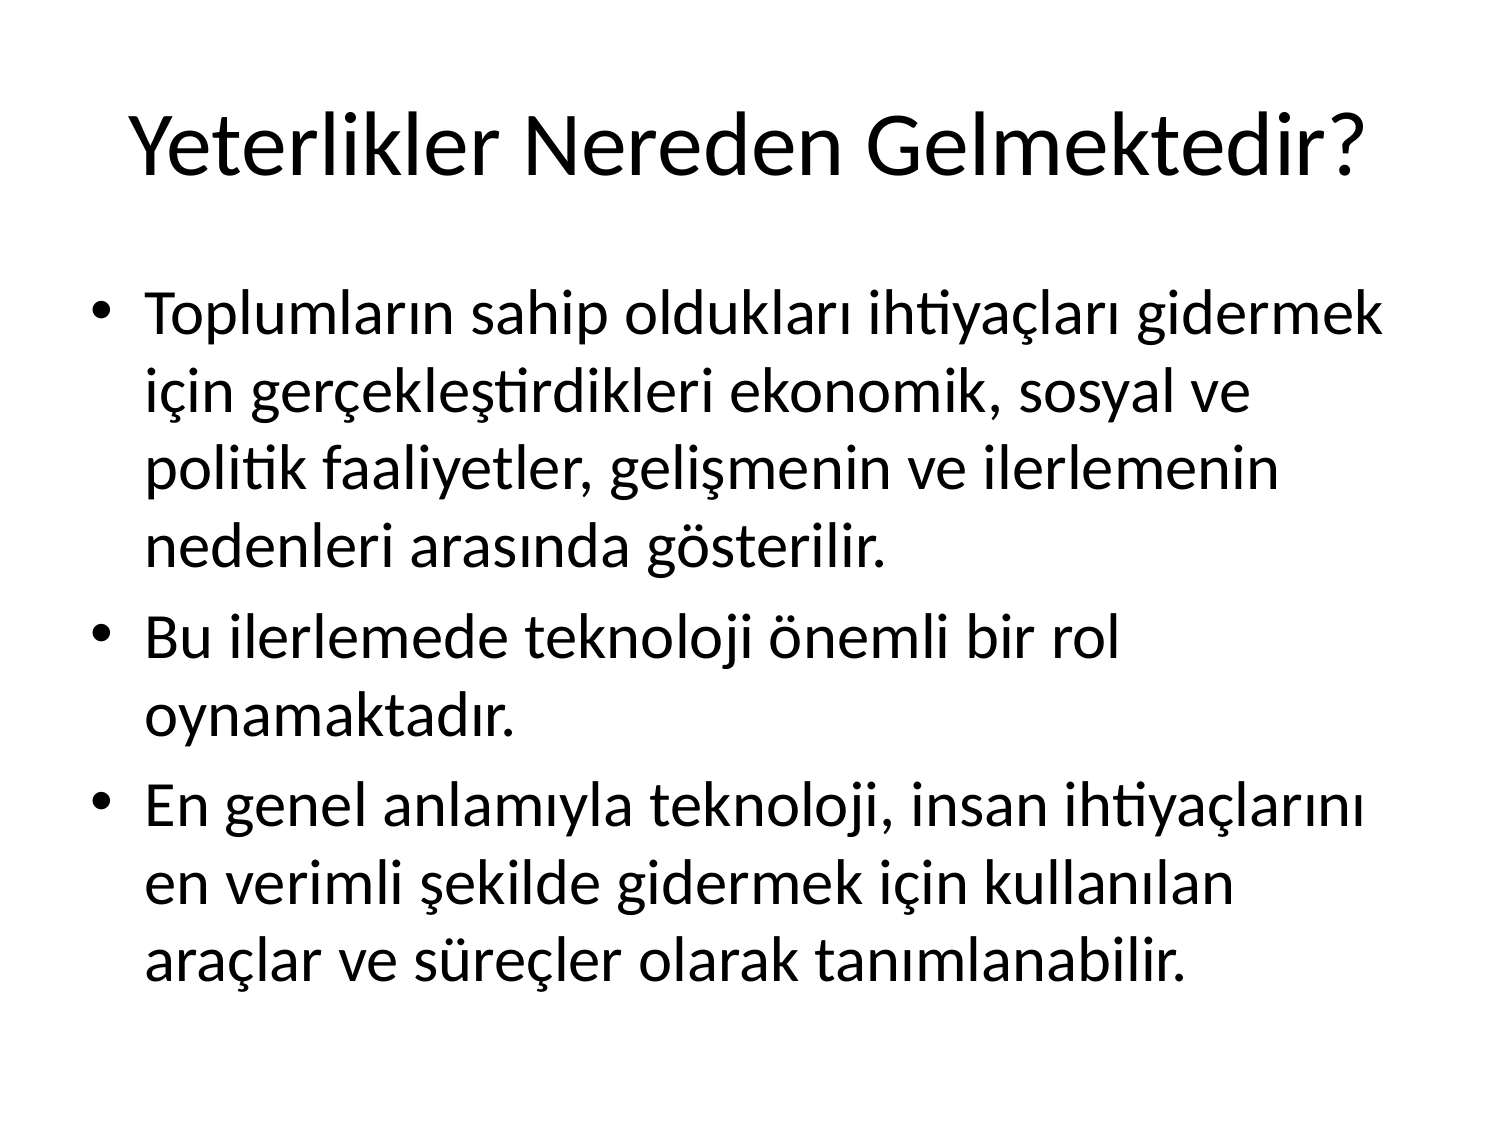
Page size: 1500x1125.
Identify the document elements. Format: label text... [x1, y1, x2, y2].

title Yeterlikler Nereden Gelmektedir? [75, 45, 1425, 233]
list Toplumların sahip oldukları ihtiyaçları gidermek için gerçekleştirdikleri ekonomik, sosyal ve politik faaliyetler, gelişmenin ve ilerlemenin nedenleri arasında gösterilir. Bu ilerlemede teknoloji önemli bir rol oynamaktadır. En genel anlamıyla teknoloji, insan ihtiyaçlarını en verimli şekilde gidermek için kullanılan araçlar ve süreçler olarak tanımlanabilir. [75, 262, 1425, 1005]
